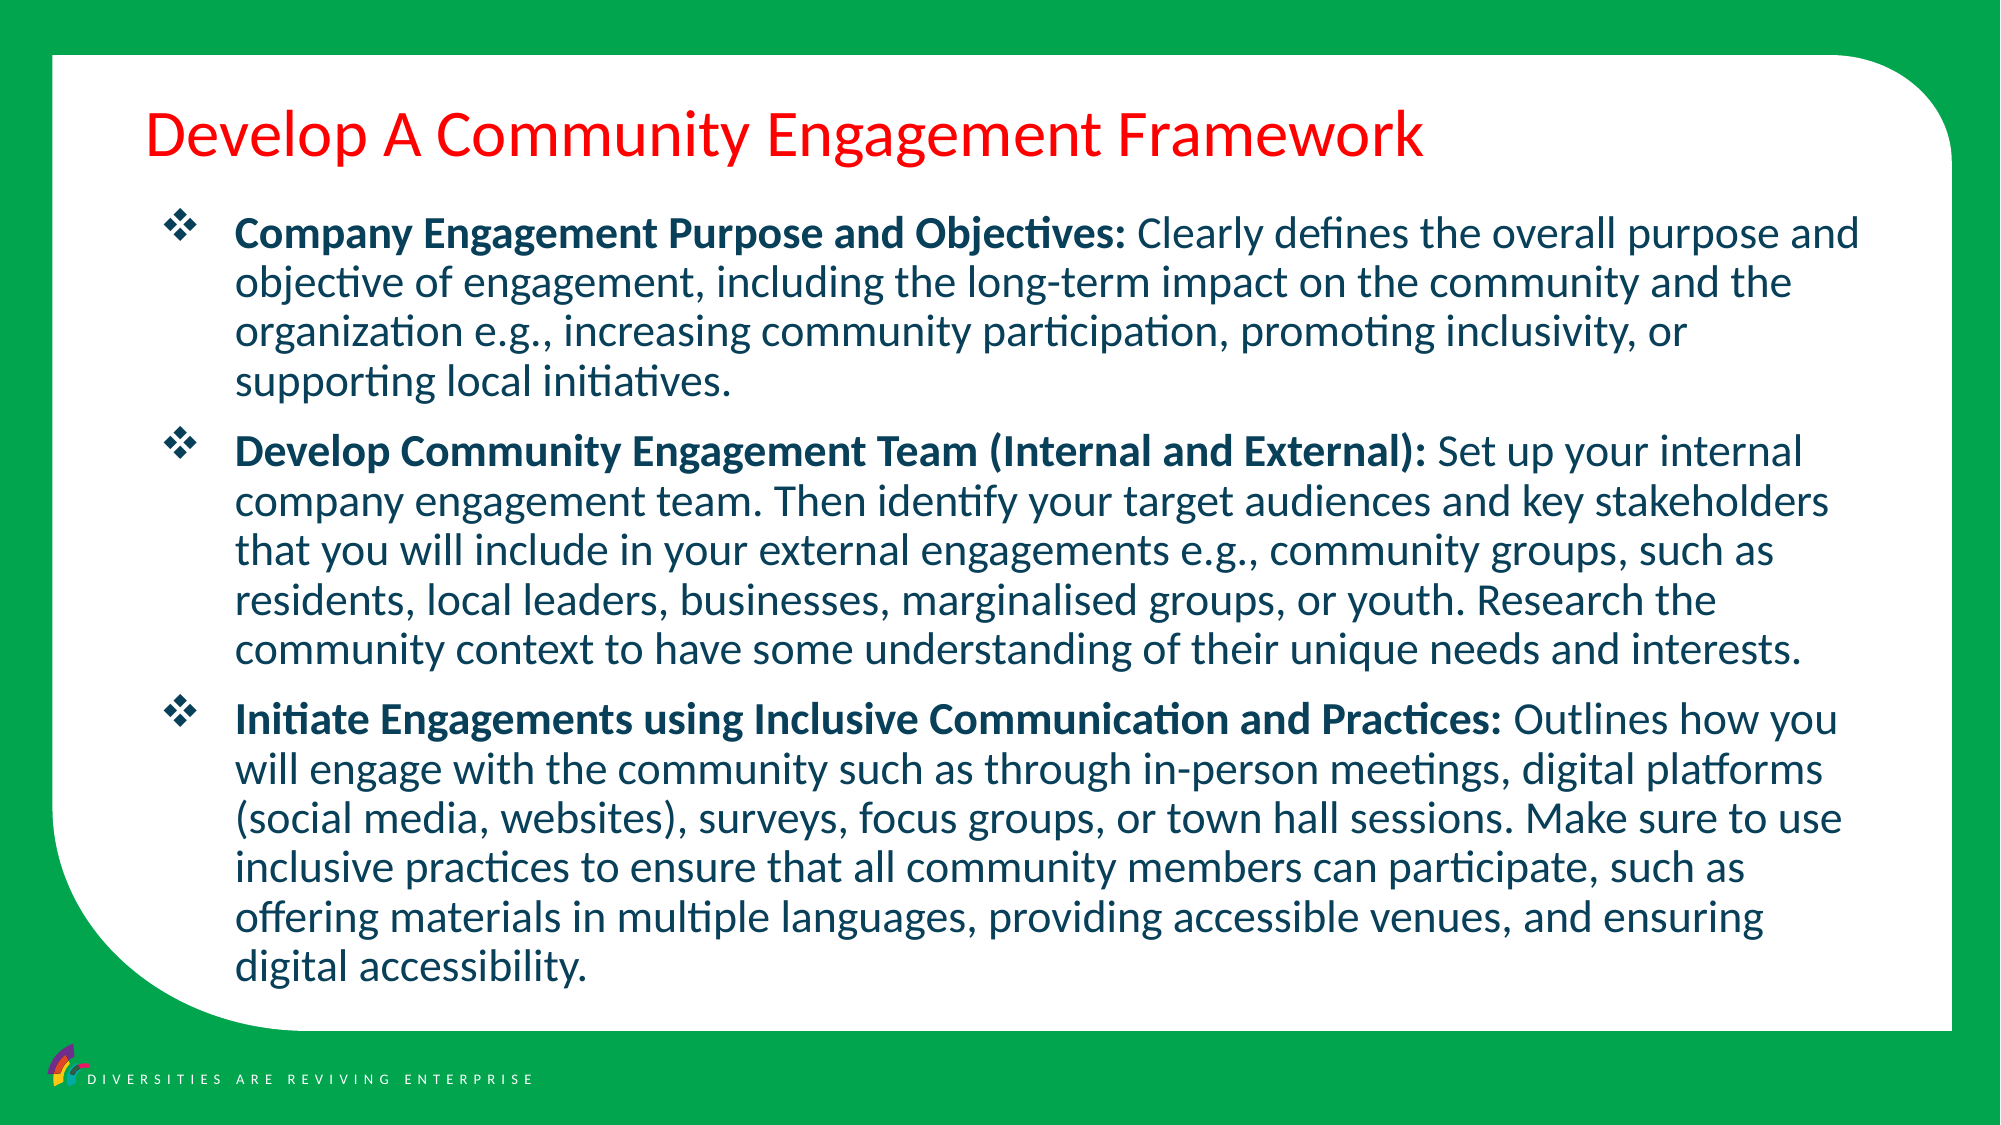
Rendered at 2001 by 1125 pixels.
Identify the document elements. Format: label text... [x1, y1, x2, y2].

list Company Engagement Purpose and Objectives: Clearly defines the overall purpose and objective of engagement, including the long-term impact on the community and the organization e.g., increasing community participation, promoting inclusivity, or supporting local initiatives. Develop Community Engagement Team (Internal and External): Set up your internal company engagement team. Then identify your target audiences and key stakeholders that you will include in your external engagements e.g., community groups, such as residents, local leaders, businesses, marginalised groups, or youth. Research the community context to have some understanding of their unique needs and interests. Initiate Engagements using Inclusive Communication and Practices: Outlines how you will engage with the community such as through in-person meetings, digital platforms (social media, websites), surveys, focus groups, or town hall sessions. Make sure to use inclusive practices to ensure that all community members can participate, such as offering materials in multiple languages, providing accessible venues, and ensuring digital accessibility. [145, 201, 1884, 833]
list Develop A Community Engagement Framework [130, 91, 1869, 224]
